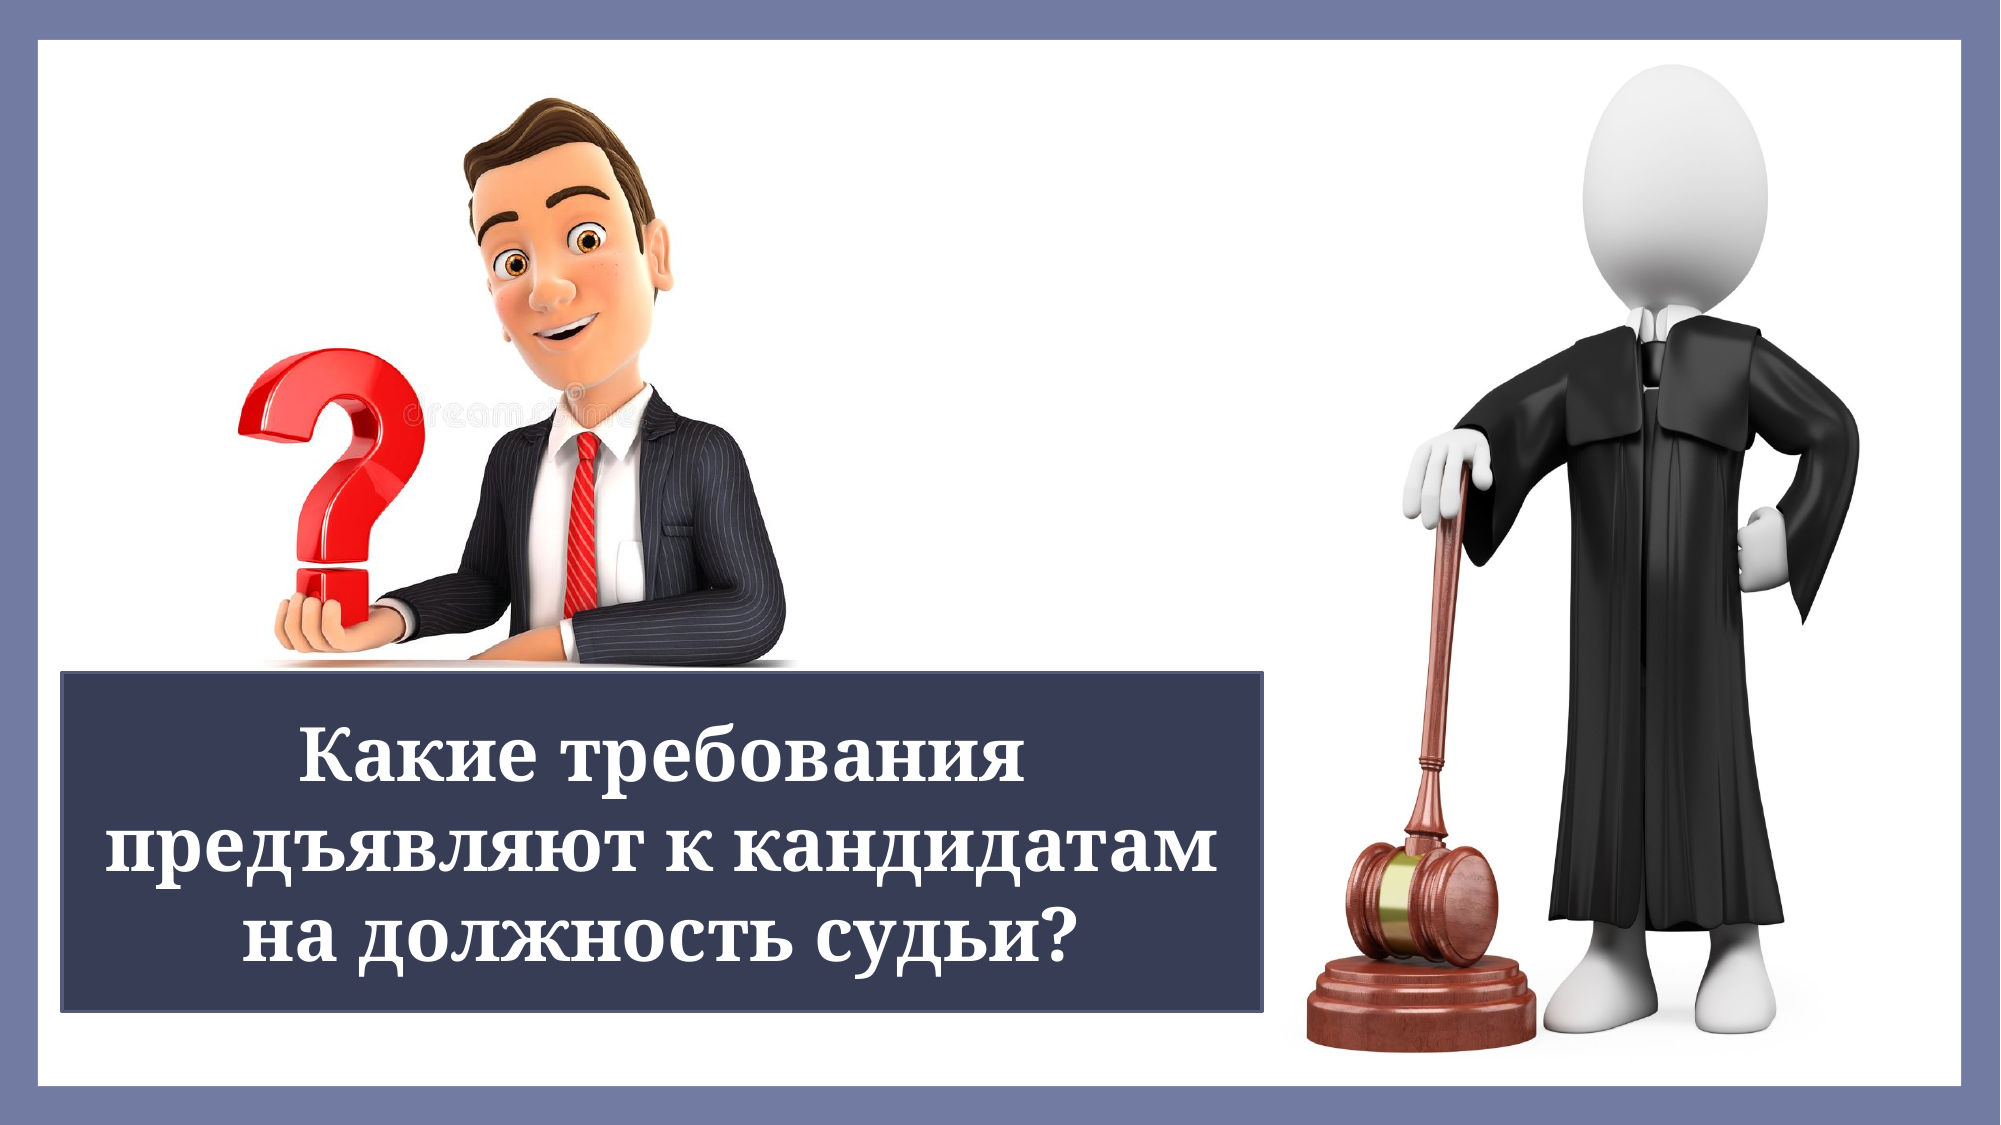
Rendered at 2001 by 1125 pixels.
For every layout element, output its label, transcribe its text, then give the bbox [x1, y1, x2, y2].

picture [1165, 43, 1962, 1073]
picture [199, 66, 834, 747]
text_box Какие требования предъявляют к кандидатам на должность судьи? [60, 671, 1159, 1013]
